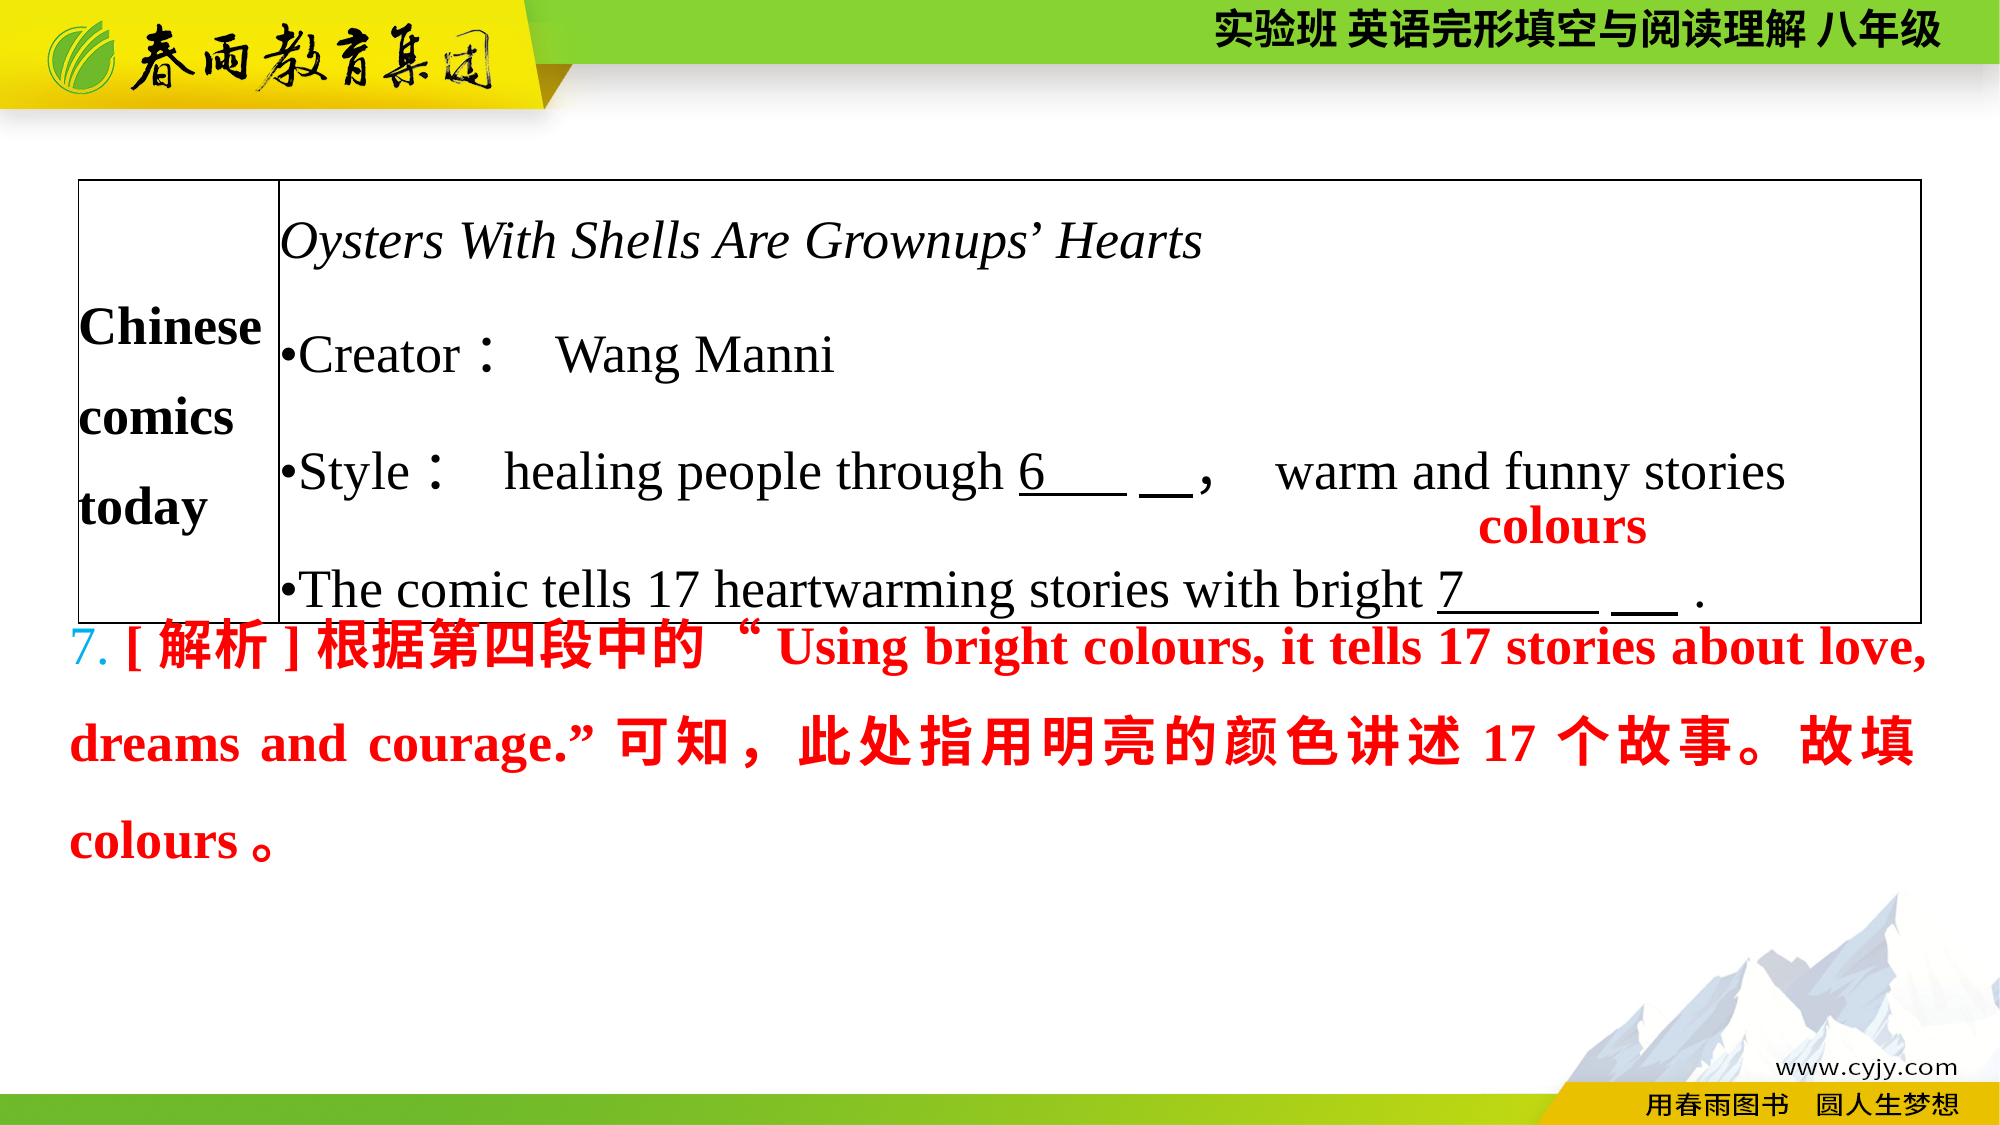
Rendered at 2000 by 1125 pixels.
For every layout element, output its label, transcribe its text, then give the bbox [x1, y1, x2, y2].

table_header Chinese comics today [79, 181, 278, 570]
text_box colours [1463, 481, 1663, 562]
table_header Oysters With Shells Are Grownups’ Hearts •Creator： Wang Manni •Style： healing people through 6 ， warm and funny stories •The comic tells 17 heartwarming stories with bright 7 . [280, 181, 1920, 570]
list 7. [解析]根据第四段中的“Using bright colours, it tells 17 stories about love, dreams and courage.”可知，此处指用明亮的颜色讲述17个故事。故填colours。 [54, 570, 1944, 870]
picture [0, 0, 2000, 1125]
